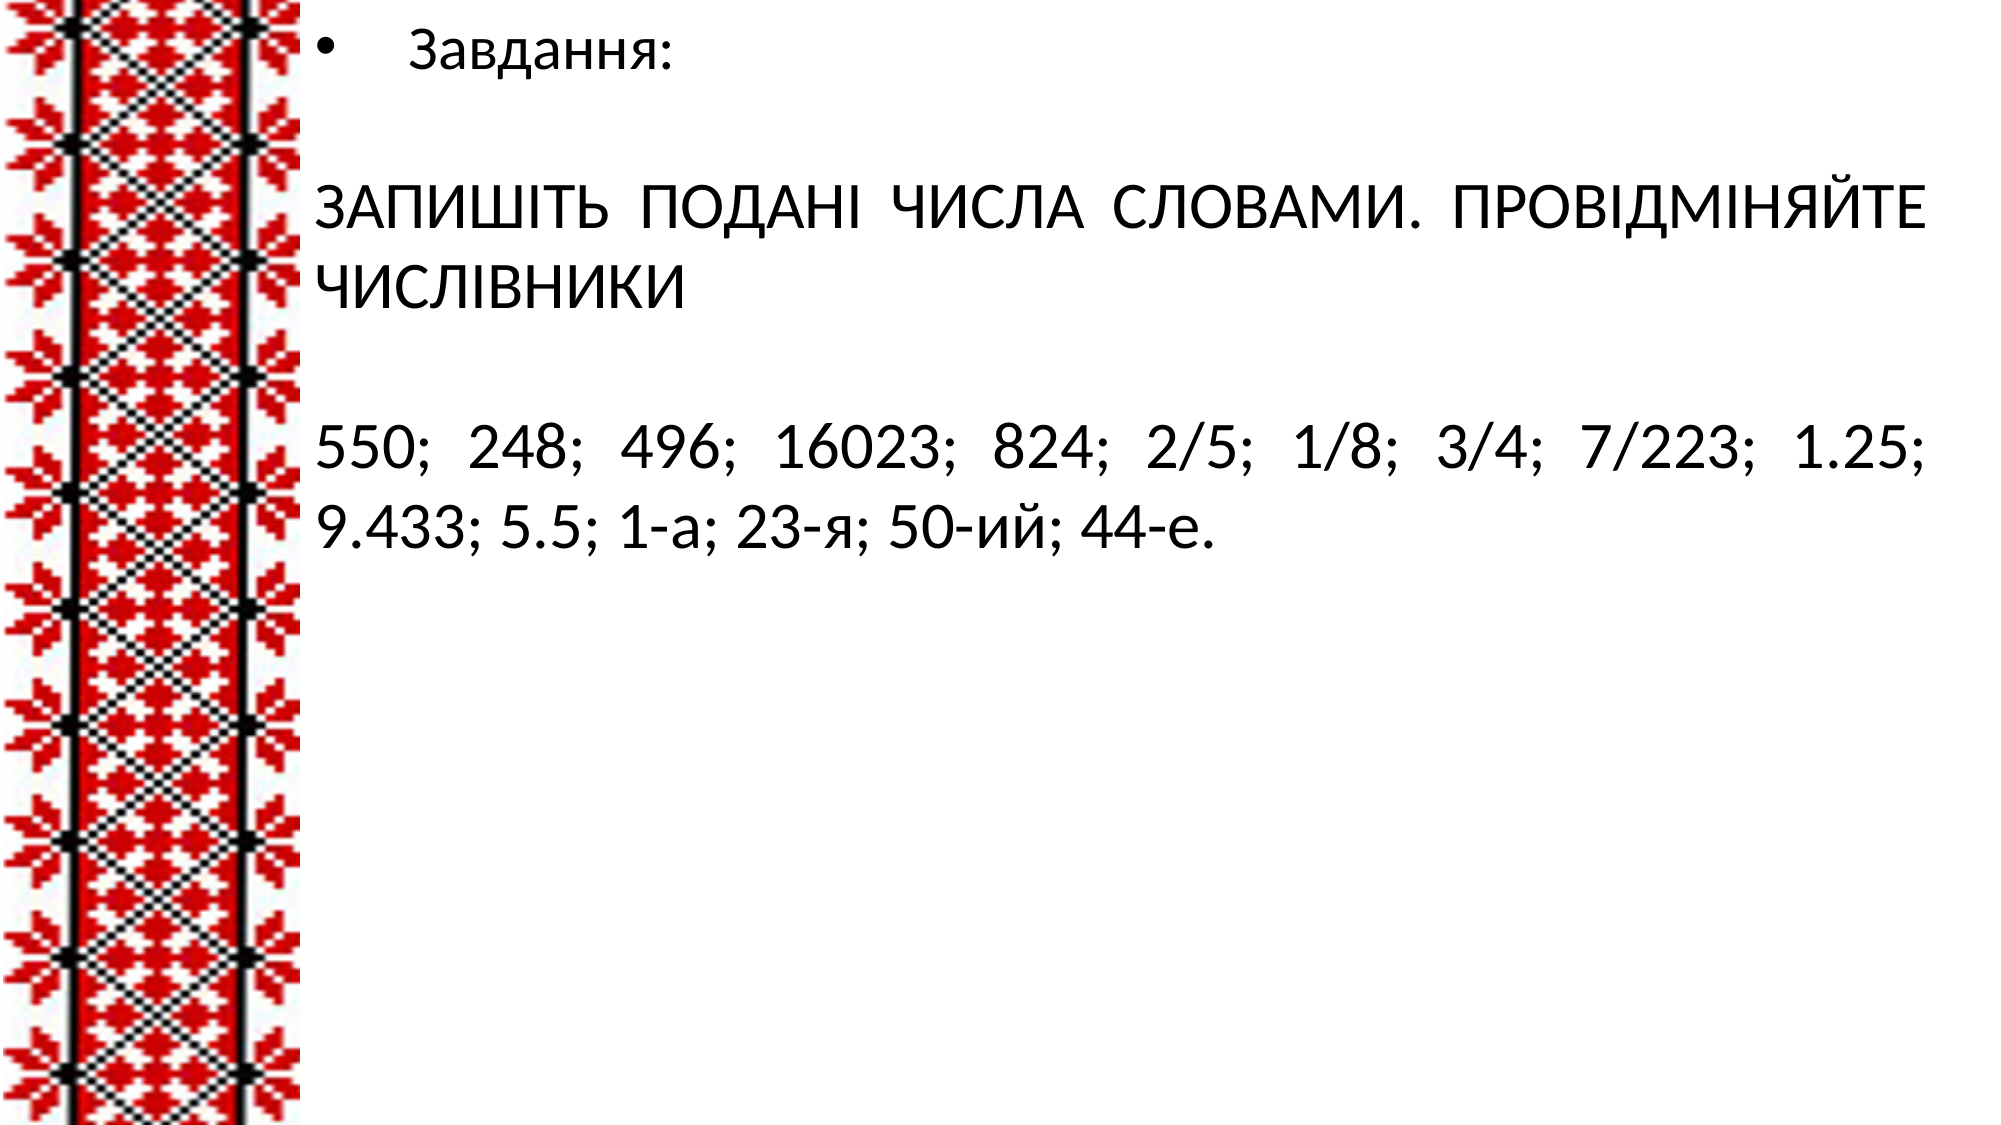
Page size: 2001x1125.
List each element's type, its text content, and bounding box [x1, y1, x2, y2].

picture [3, 0, 300, 1125]
text_box Завдання: ЗАПИШІТЬ ПОДАНІ ЧИСЛА СЛОВАМИ. ПРОВІДМІНЯЙТЕ ЧИСЛІВНИКИ 550; 248; 496; 16023; 824; 2/5; 1/8; 3/4; 7/223; 1.25; 9.433; 5.5; 1-а; 23-я; 50-ий; 44-е. [300, 0, 1944, 570]
